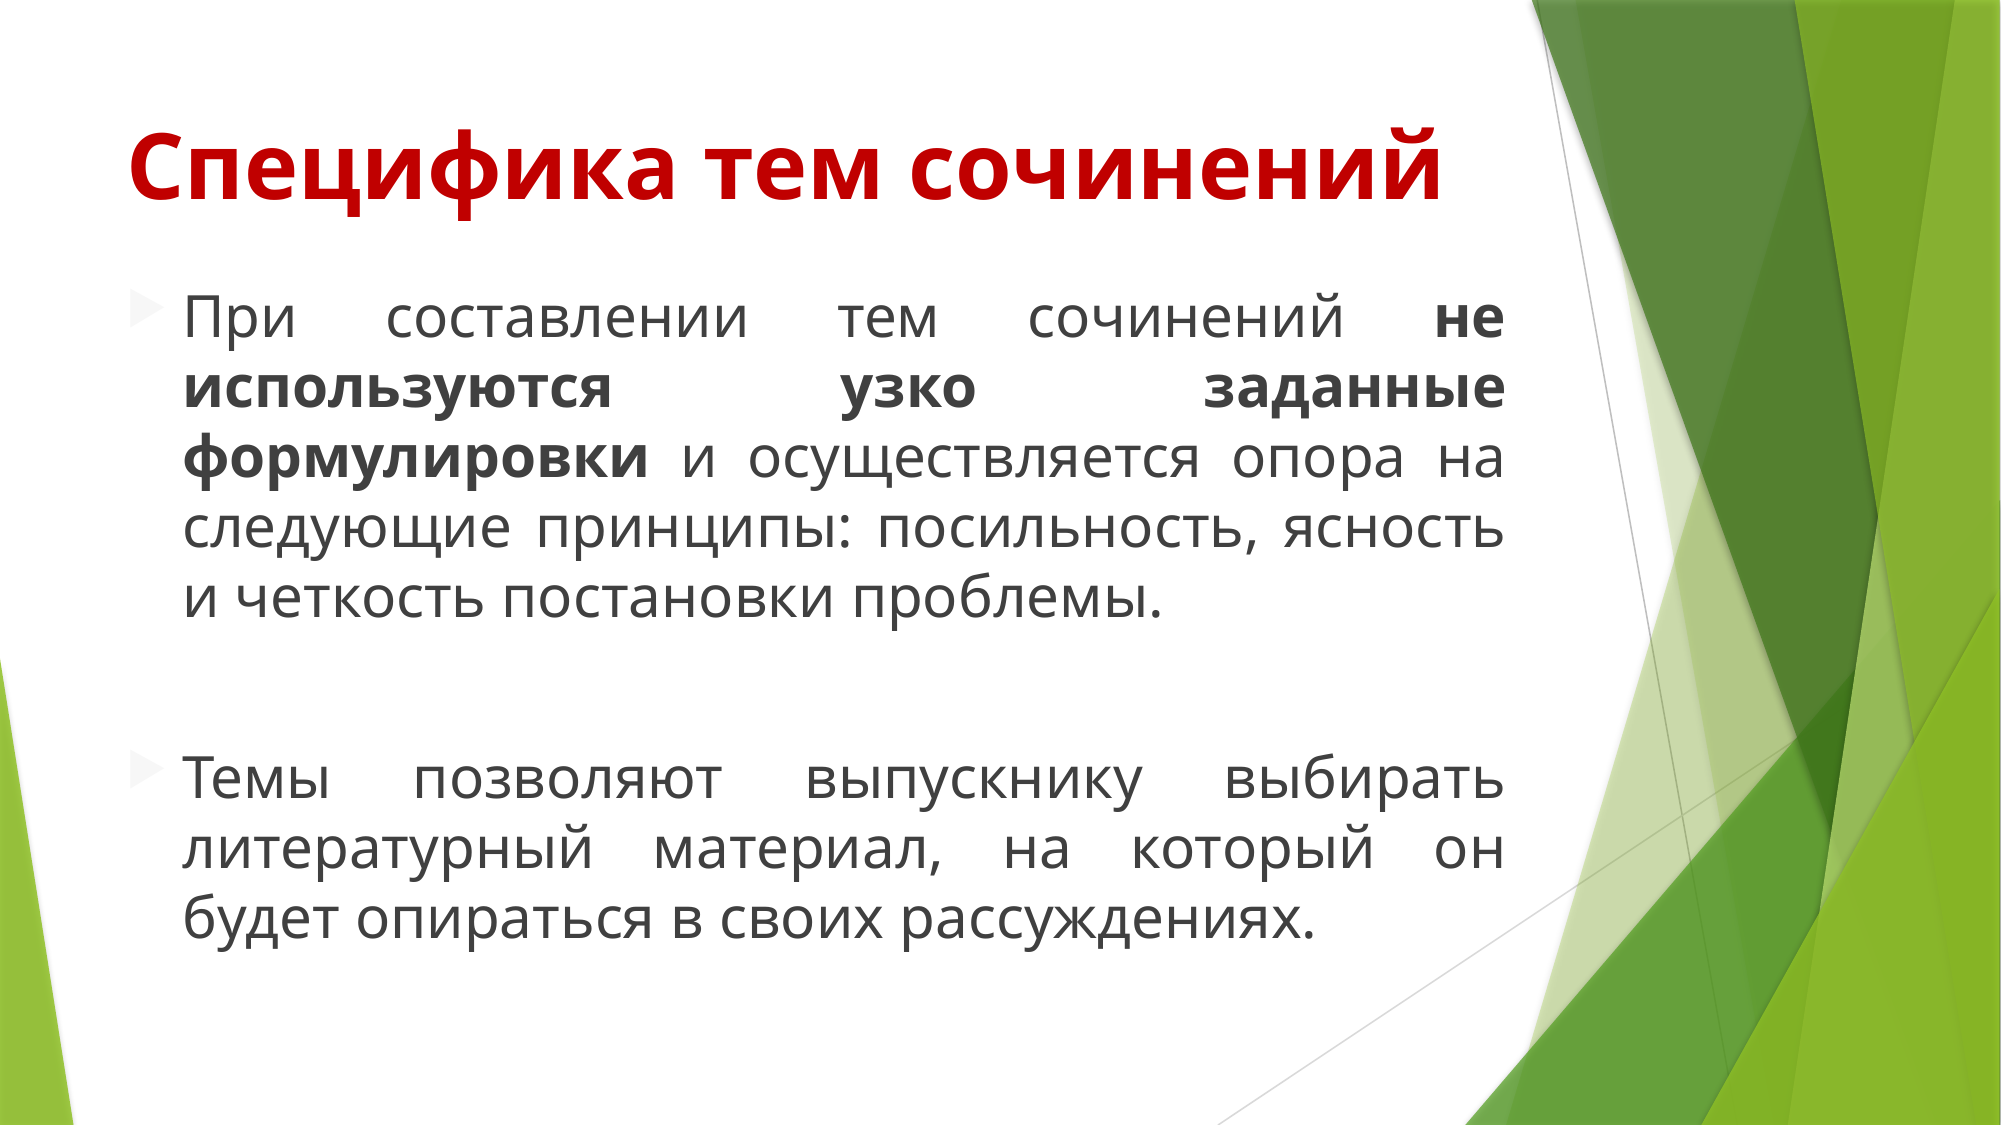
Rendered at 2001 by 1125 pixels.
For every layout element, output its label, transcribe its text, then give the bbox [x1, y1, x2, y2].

title Специфика тем сочинений [111, 99, 1522, 272]
list При составлении тем сочинений не используются узко заданные формулировки и осуществляется опора на следующие принципы: посильность, ясность и четкость постановки проблемы. Темы позволяют выпускнику выбирать литературный материал, на который он будет опираться в своих рассуждениях. [111, 272, 1522, 991]
